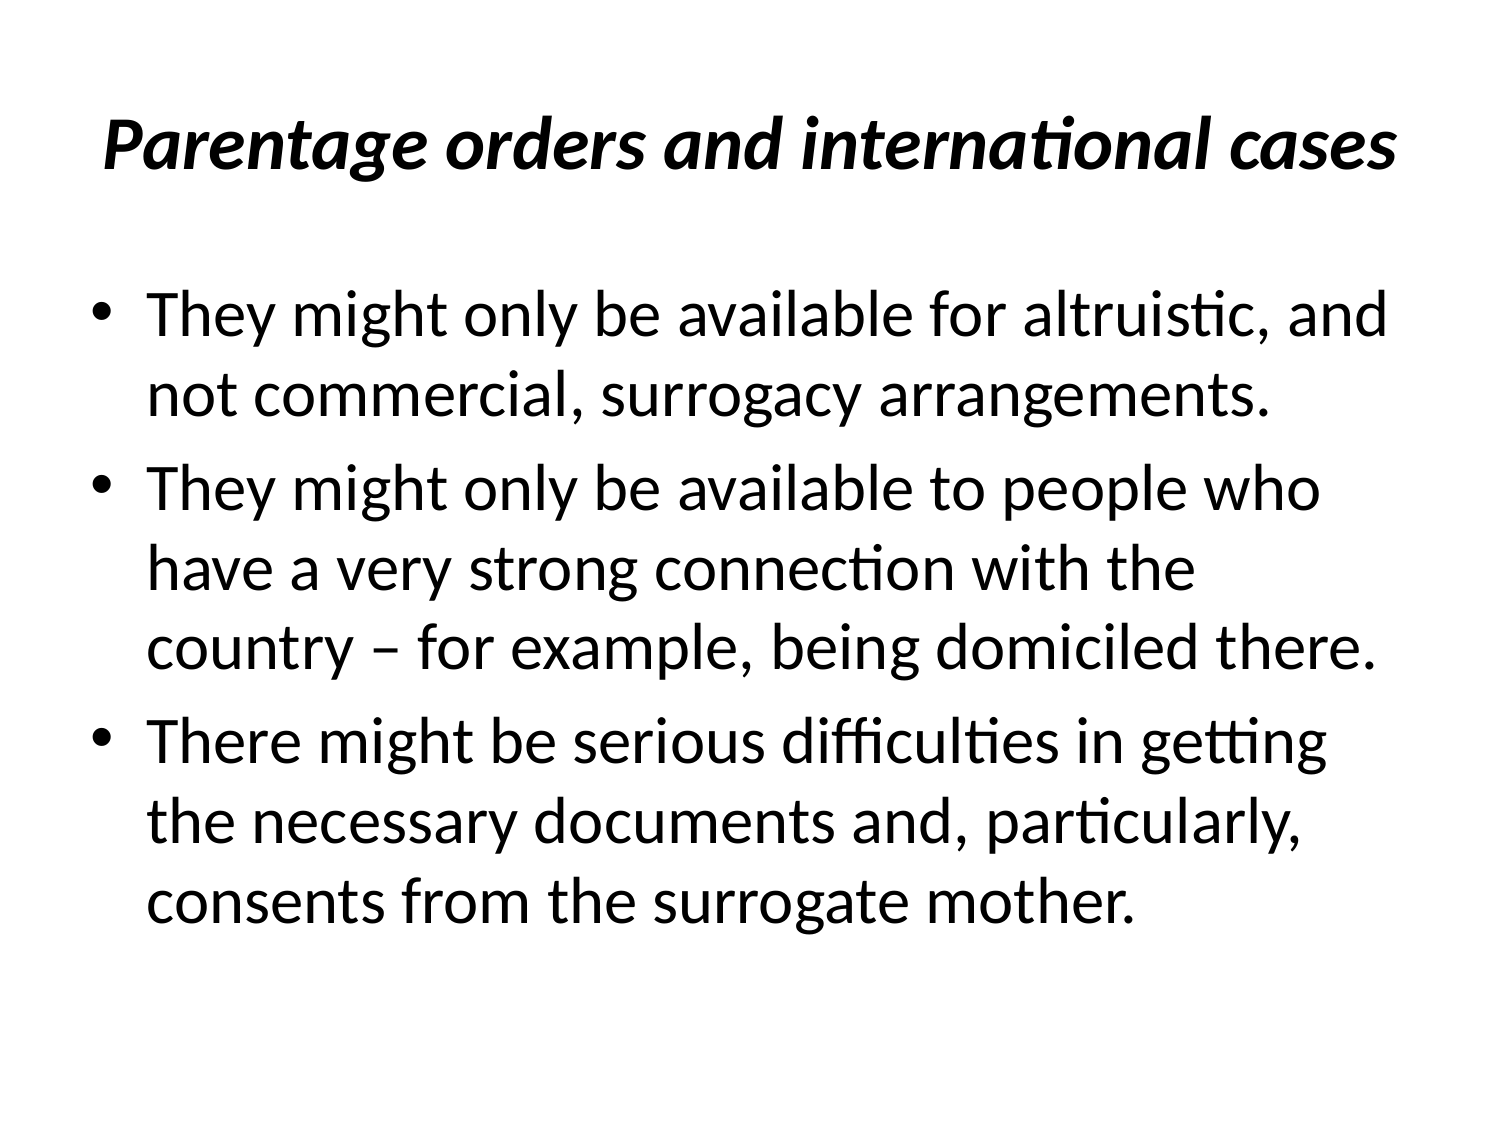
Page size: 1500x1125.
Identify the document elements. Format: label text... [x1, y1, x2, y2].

list They might only be available for altruistic, and not commercial, surrogacy arrangements. They might only be available to people who have a very strong connection with the country – for example, being domiciled there. There might be serious difficulties in getting the necessary documents and, particularly, consents from the surrogate mother. [74, 262, 1426, 1006]
title Parentage orders and international cases [74, 44, 1426, 233]
